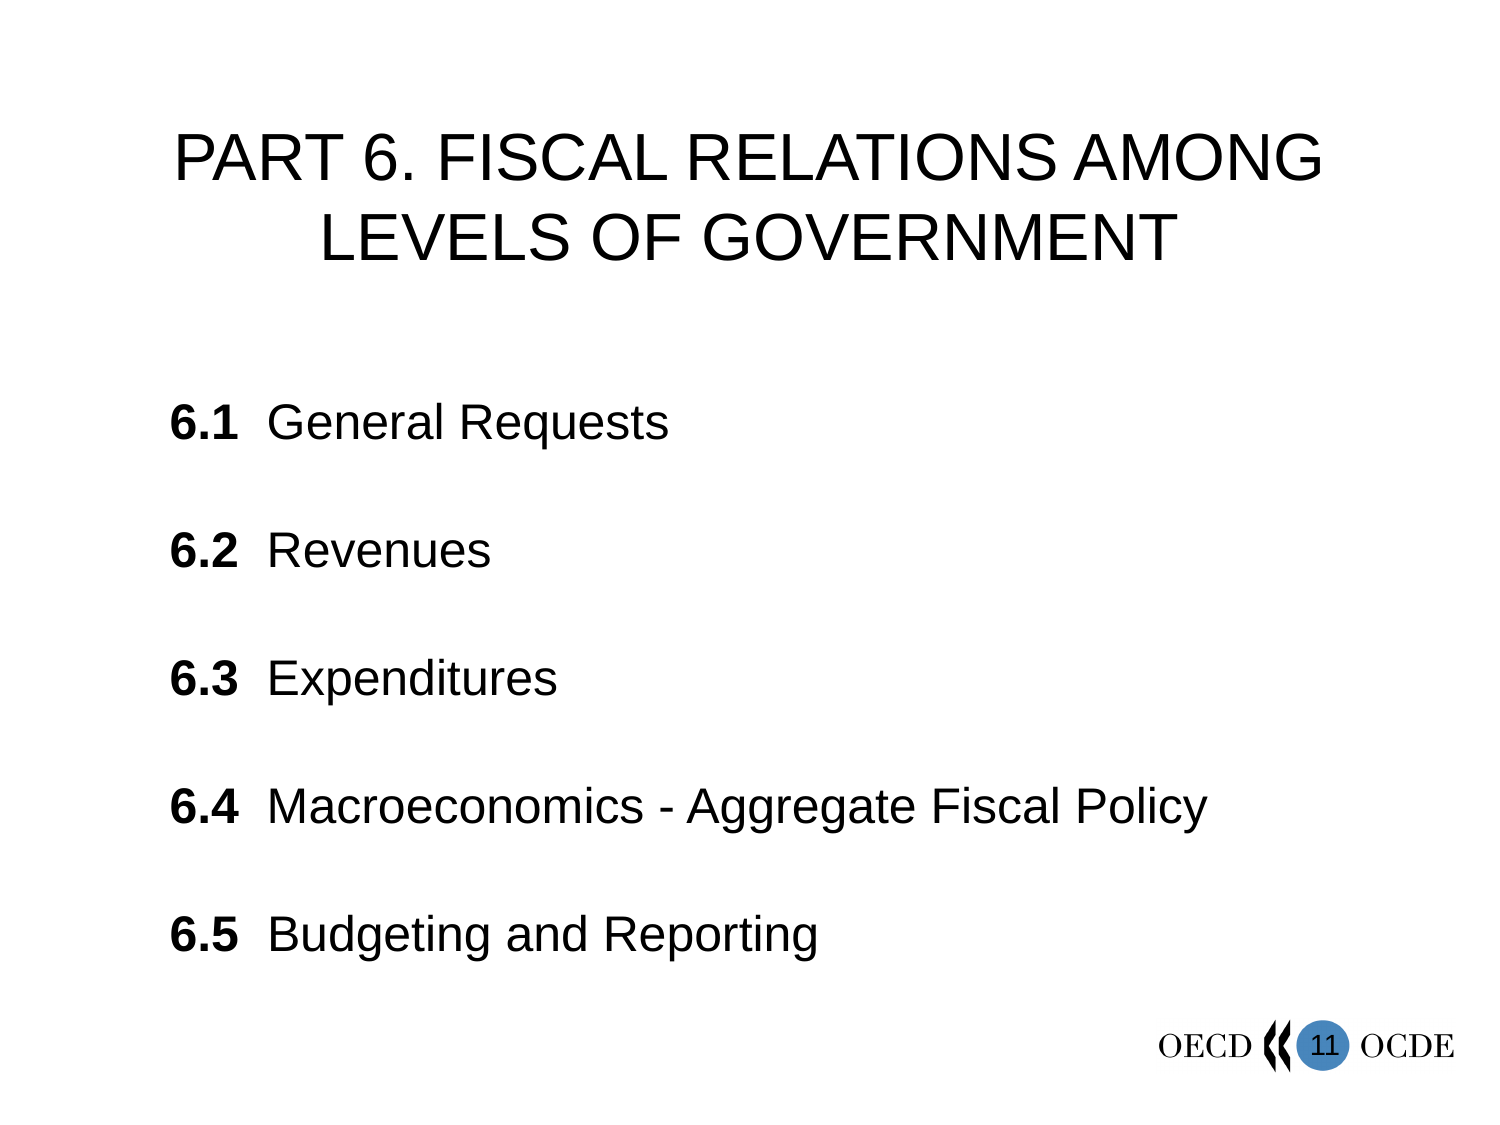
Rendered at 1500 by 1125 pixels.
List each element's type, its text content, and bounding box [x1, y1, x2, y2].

list 6.1 General Requests 6.2 Revenues 6.3 Expenditures 6.4 Macroeconomics - Aggregate Fiscal Policy 6.5 Budgeting and Reporting [112, 324, 1388, 1001]
title PART 6. FISCAL RELATIONS AMONG LEVELS OF GOVERNMENT [112, 99, 1388, 288]
picture [1156, 1018, 1456, 1074]
